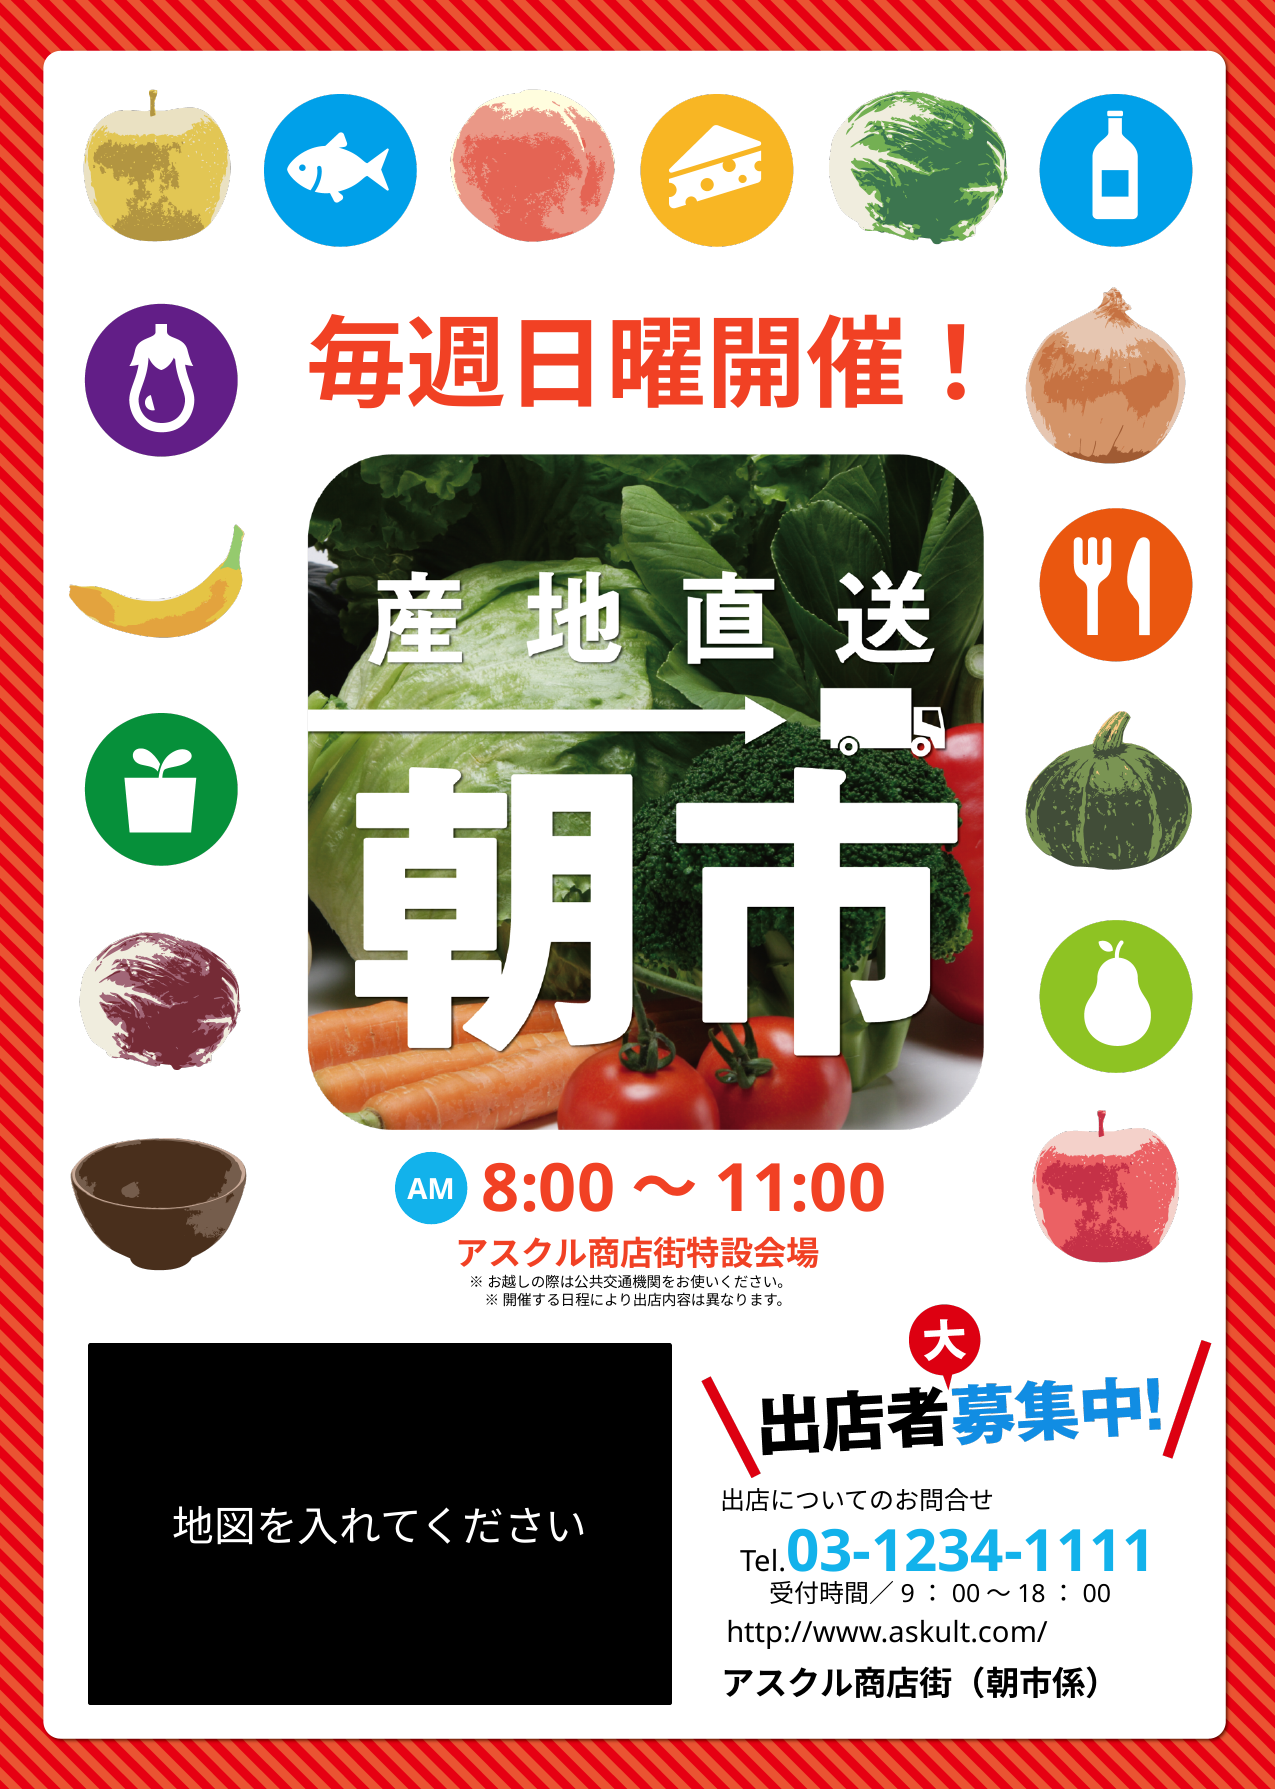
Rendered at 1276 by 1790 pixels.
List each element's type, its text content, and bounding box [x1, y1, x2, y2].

text_box アスクル商店街（朝市係） [706, 1654, 1135, 1710]
picture [0, 0, 1275, 1790]
text_box 受付時間／9：00～18：00 [754, 1570, 1126, 1616]
text_box 地図を入れてください [88, 1343, 672, 1705]
text_box http://www.askult.com/ [711, 1606, 1064, 1654]
text_box Tel.03-1234-1111 [725, 1506, 1171, 1591]
text_box ※お越しの際は公共交通機関をお使いください。 ※開催する日程により出店内容は異なります。 [420, 1294, 684, 1316]
text_box 出店についてのお問合せ [705, 1486, 1010, 1523]
